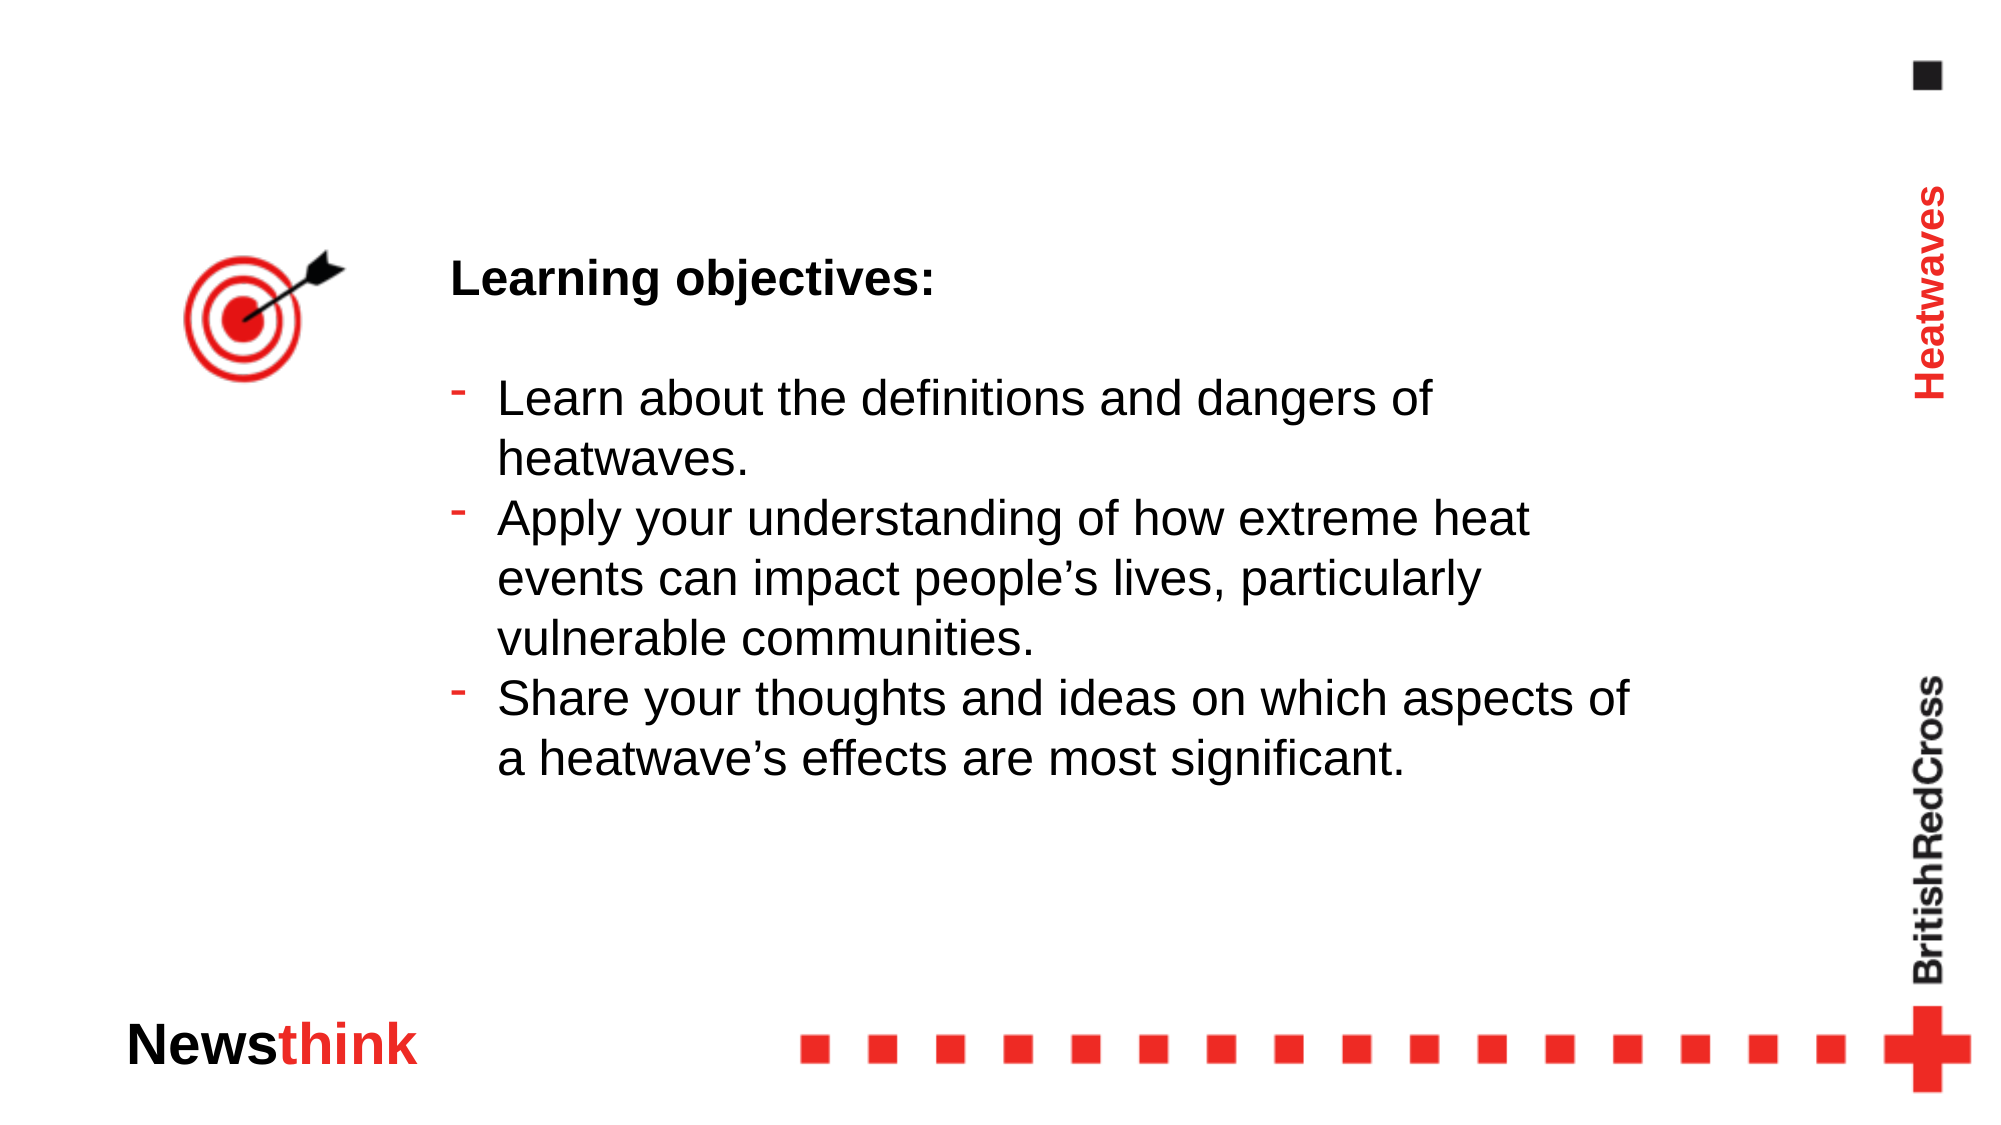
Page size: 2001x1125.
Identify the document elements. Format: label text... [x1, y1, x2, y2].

text_box Heatwaves [1894, 169, 1960, 416]
picture [146, 198, 365, 431]
text_box Newsthink [111, 998, 434, 1084]
picture [727, 20, 1998, 1122]
title Learning objectives: Learn about the definitions and dangers of heatwaves. Apply your understanding of how extreme heat events can impact people’s lives, particularly vulnerable communities. Share your thoughts and ideas on which aspects of a heatwave’s effects are most significant. [435, 238, 1649, 794]
